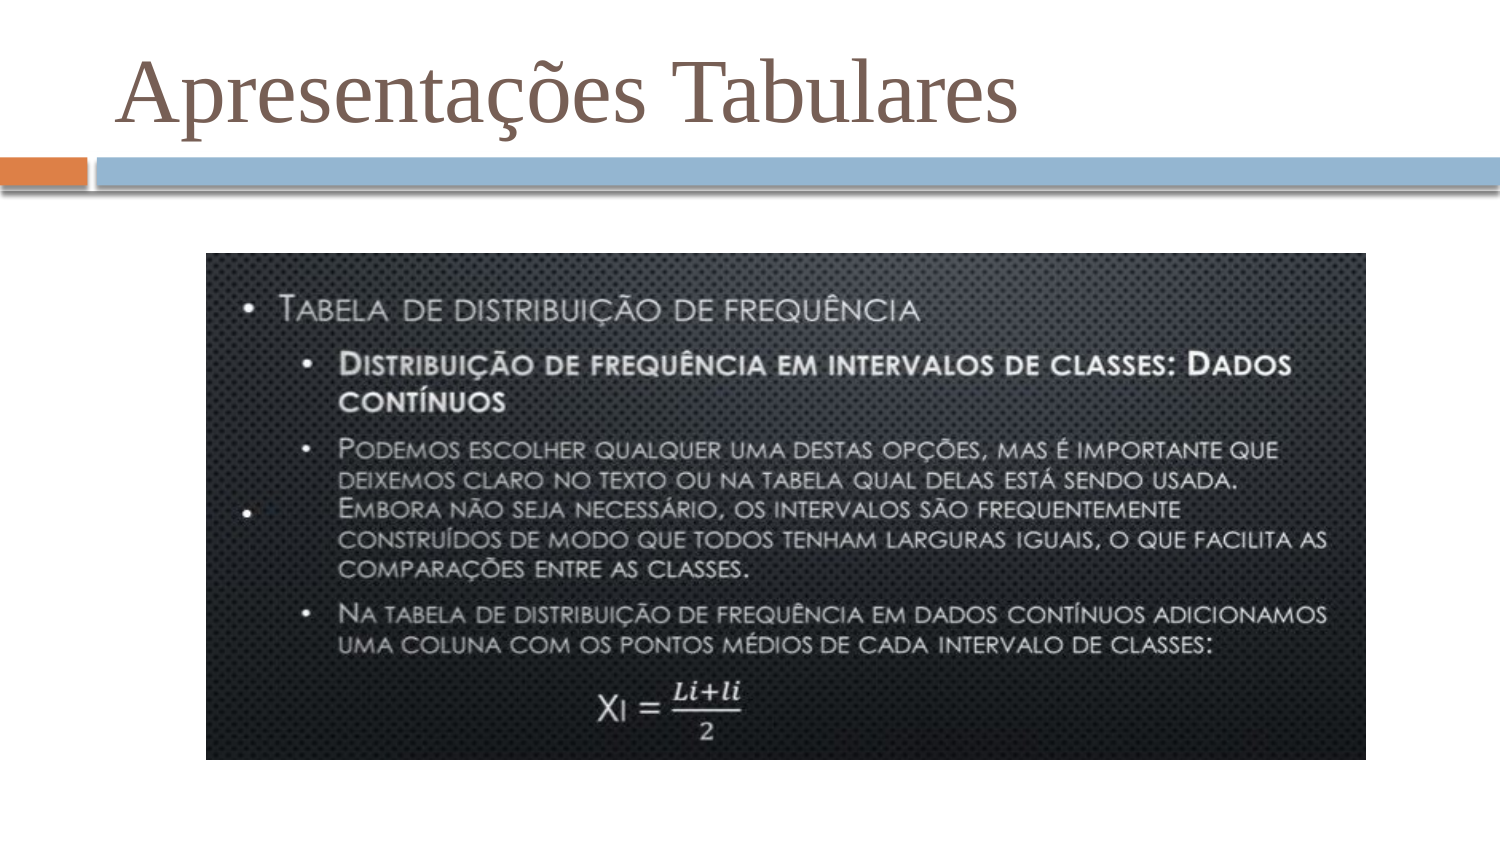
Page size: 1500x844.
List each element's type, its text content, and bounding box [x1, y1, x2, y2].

picture [0, 156, 1500, 203]
title Apresentações Tabulares [112, 28, 1027, 172]
picture [206, 253, 1366, 760]
